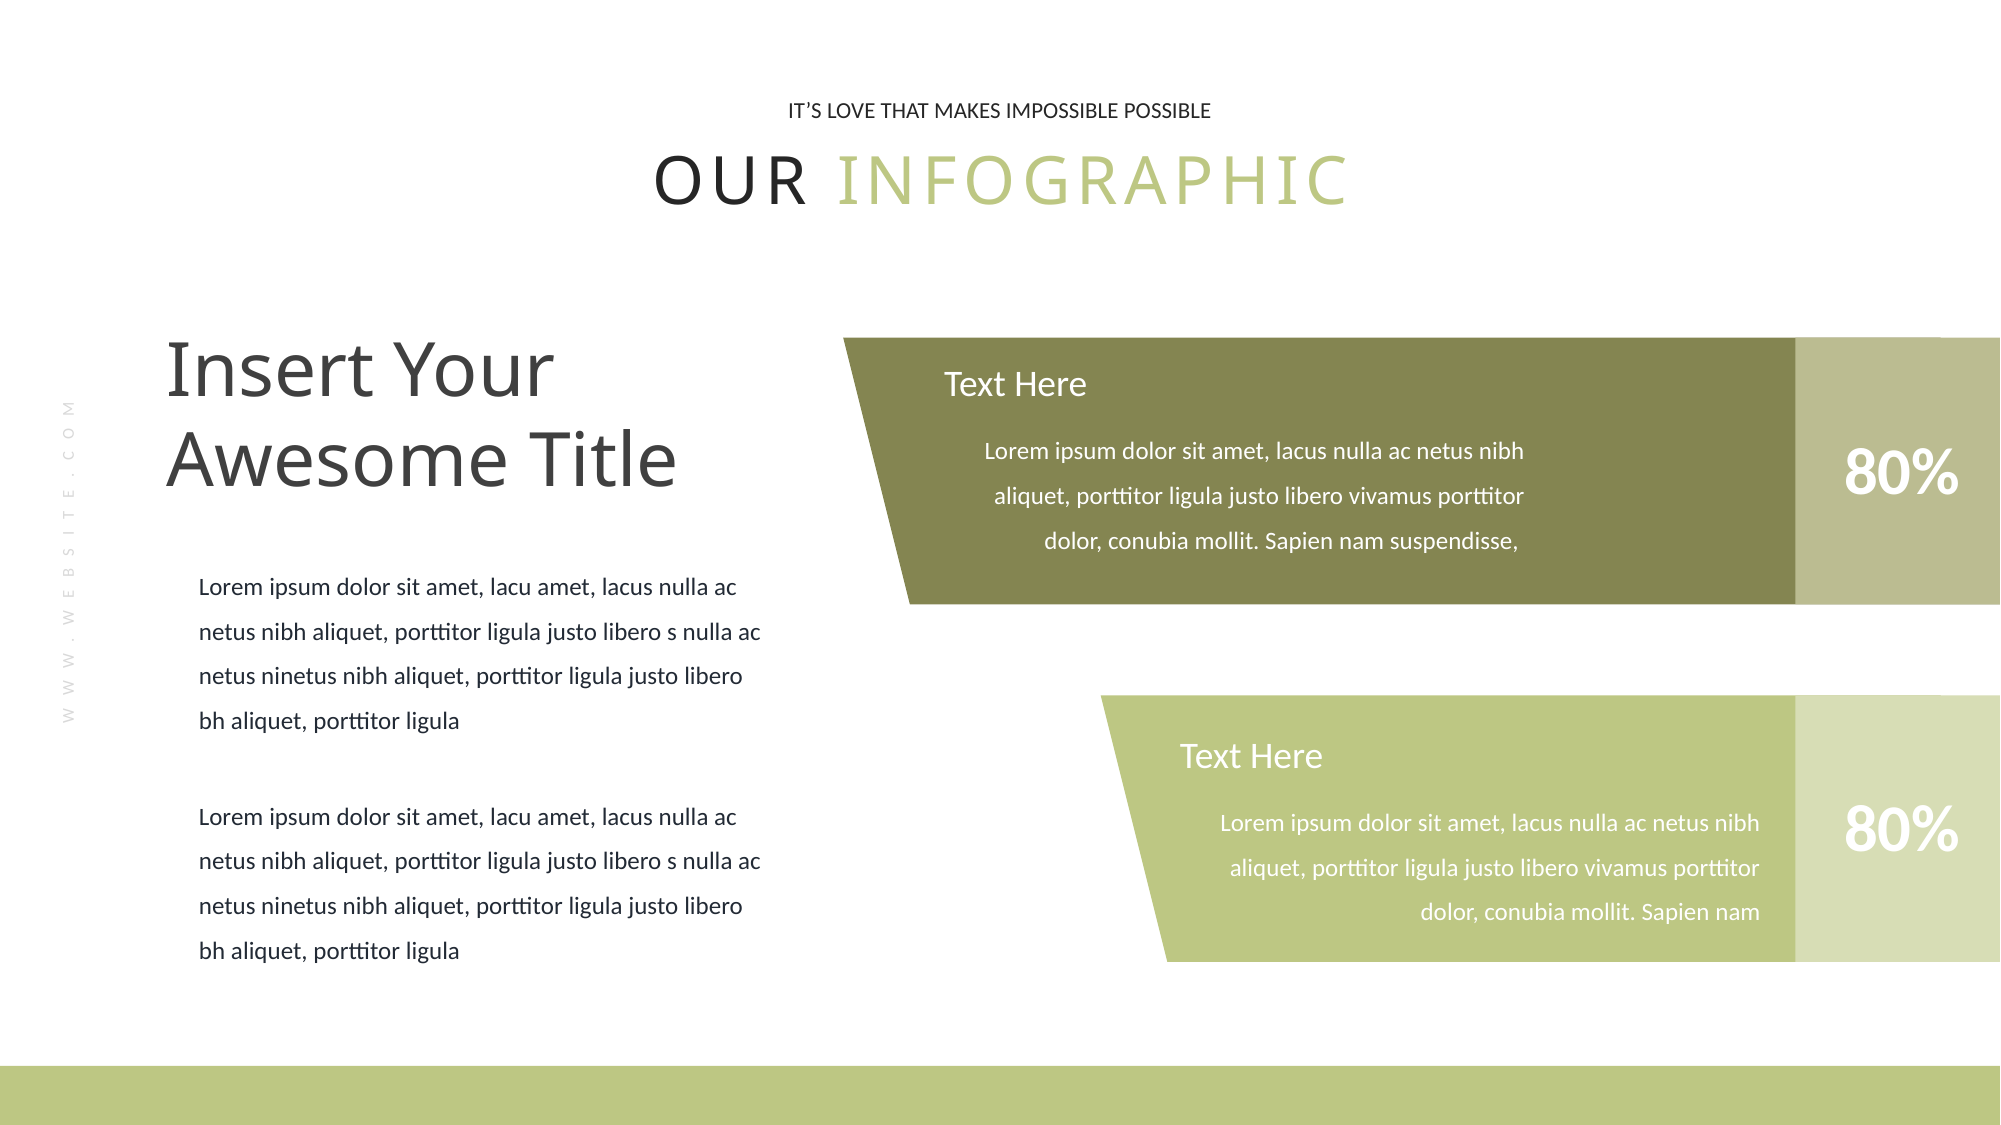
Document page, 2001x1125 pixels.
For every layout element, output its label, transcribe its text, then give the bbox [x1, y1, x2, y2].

text_box Text Here [929, 351, 1103, 412]
text_box [1794, 880, 2000, 963]
text_box [0, 1065, 2000, 1125]
text_box 80% [1785, 777, 2000, 880]
text_box [1794, 694, 2000, 777]
text_box [1794, 337, 2000, 420]
text_box [841, 336, 2000, 606]
text_box Lorem ipsum dolor sit amet, lacus nulla ac netus nibh aliquet, porttitor ligula justo libero vivamus porttitor dolor, conubia mollit. Sapien nam [1163, 783, 1777, 934]
text_box [1794, 522, 2000, 605]
text_box WWW.WEBSITE.COM [57, 375, 78, 751]
text_box Lorem ipsum dolor sit amet, lacu amet, lacus nulla ac netus nibh aliquet, porttitor ligula justo libero s nulla ac netus ninetus nibh aliquet, porttitor ligula justo libero bh aliquet, porttitor ligula [184, 777, 798, 972]
text_box Insert Your Awesome Title [152, 313, 694, 509]
text_box 80% [1785, 420, 2000, 522]
text_box Lorem ipsum dolor sit amet, lacus nulla ac netus nibh aliquet, porttitor ligula justo libero vivamus porttitor dolor, conubia mollit. Sapien nam suspendisse, [928, 412, 1541, 562]
text_box Text Here [1164, 723, 1339, 783]
text_box OUR INFOGRAPHIC [560, 130, 1440, 226]
text_box [1099, 694, 1794, 963]
text_box Lorem ipsum dolor sit amet, lacu amet, lacus nulla ac netus nibh aliquet, porttitor ligula justo libero s nulla ac netus ninetus nibh aliquet, porttitor ligula justo libero bh aliquet, porttitor ligula [184, 547, 798, 743]
text_box IT’S LOVE THAT MAKES IMPOSSIBLE POSSIBLE [773, 87, 1227, 131]
